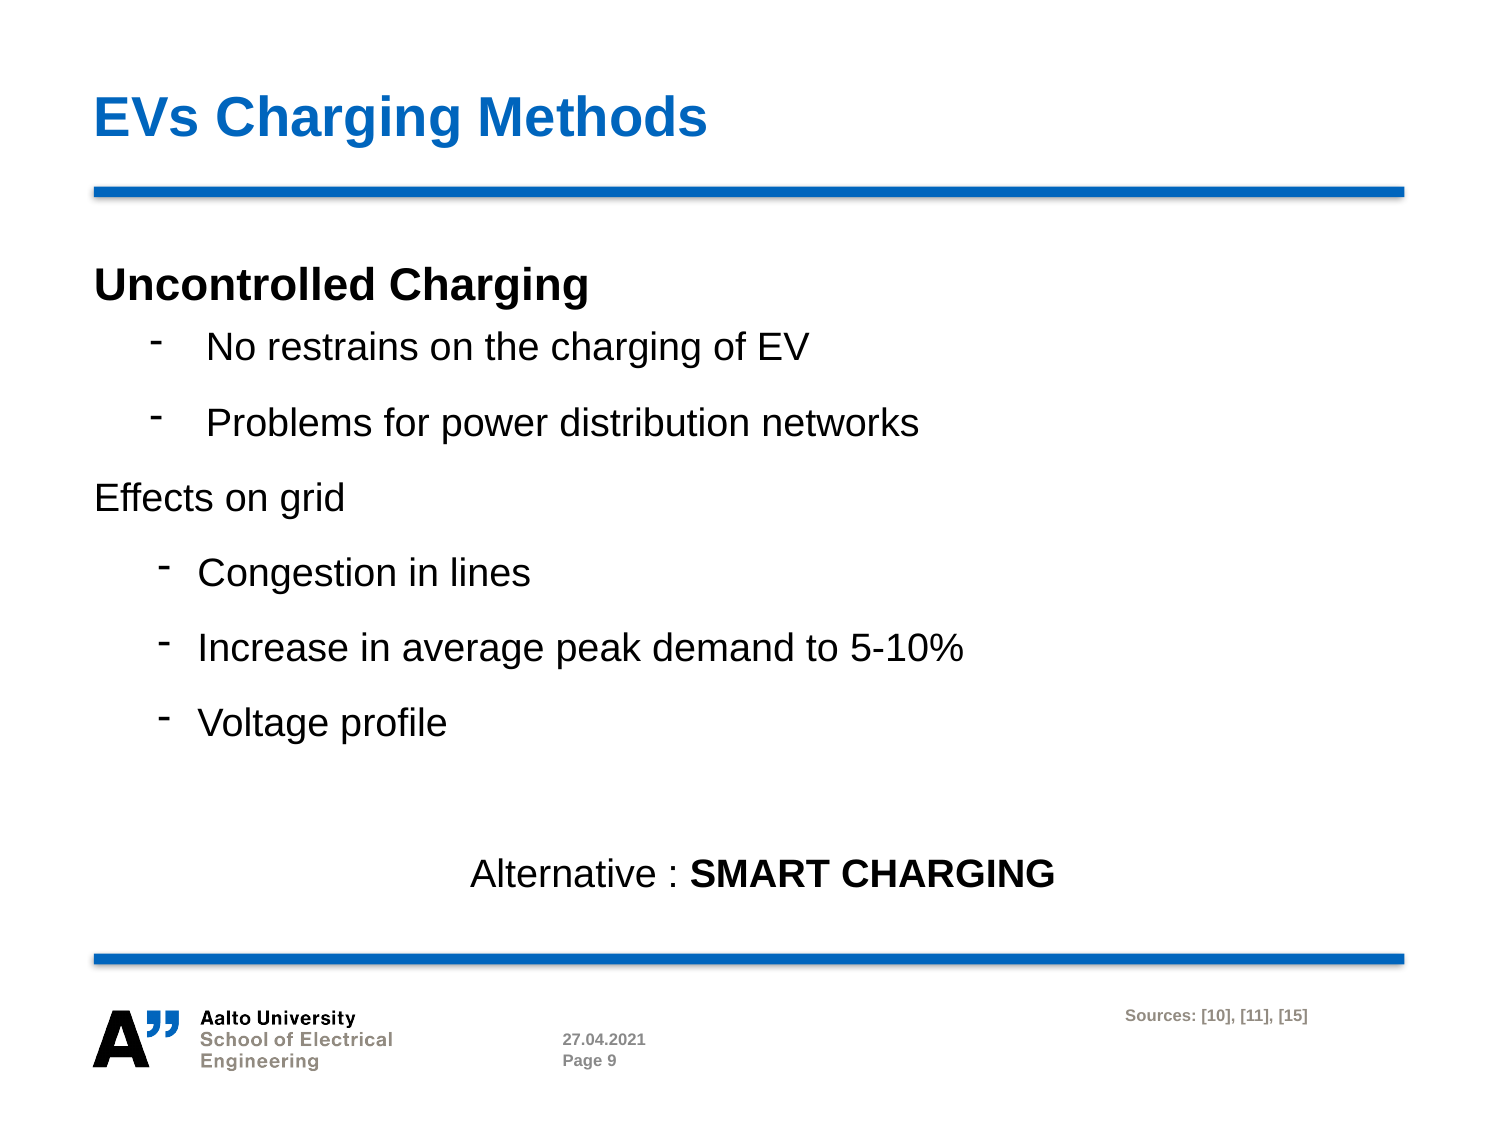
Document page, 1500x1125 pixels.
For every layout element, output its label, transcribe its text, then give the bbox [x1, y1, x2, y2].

title EVs Charging Methods [93, 80, 1369, 228]
picture [35, 953, 449, 1125]
slide_number Page 9 [562, 1050, 816, 1071]
list Uncontrolled Charging No restrains on the charging of EV Problems for power distribution networks Effects on grid Congestion in lines Increase in average peak demand to 5-10% Voltage profile Alternative : SMART CHARGING [93, 228, 1369, 960]
list Sources: [10], [11], [15] [1125, 1008, 1405, 1071]
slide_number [562, 1029, 816, 1050]
